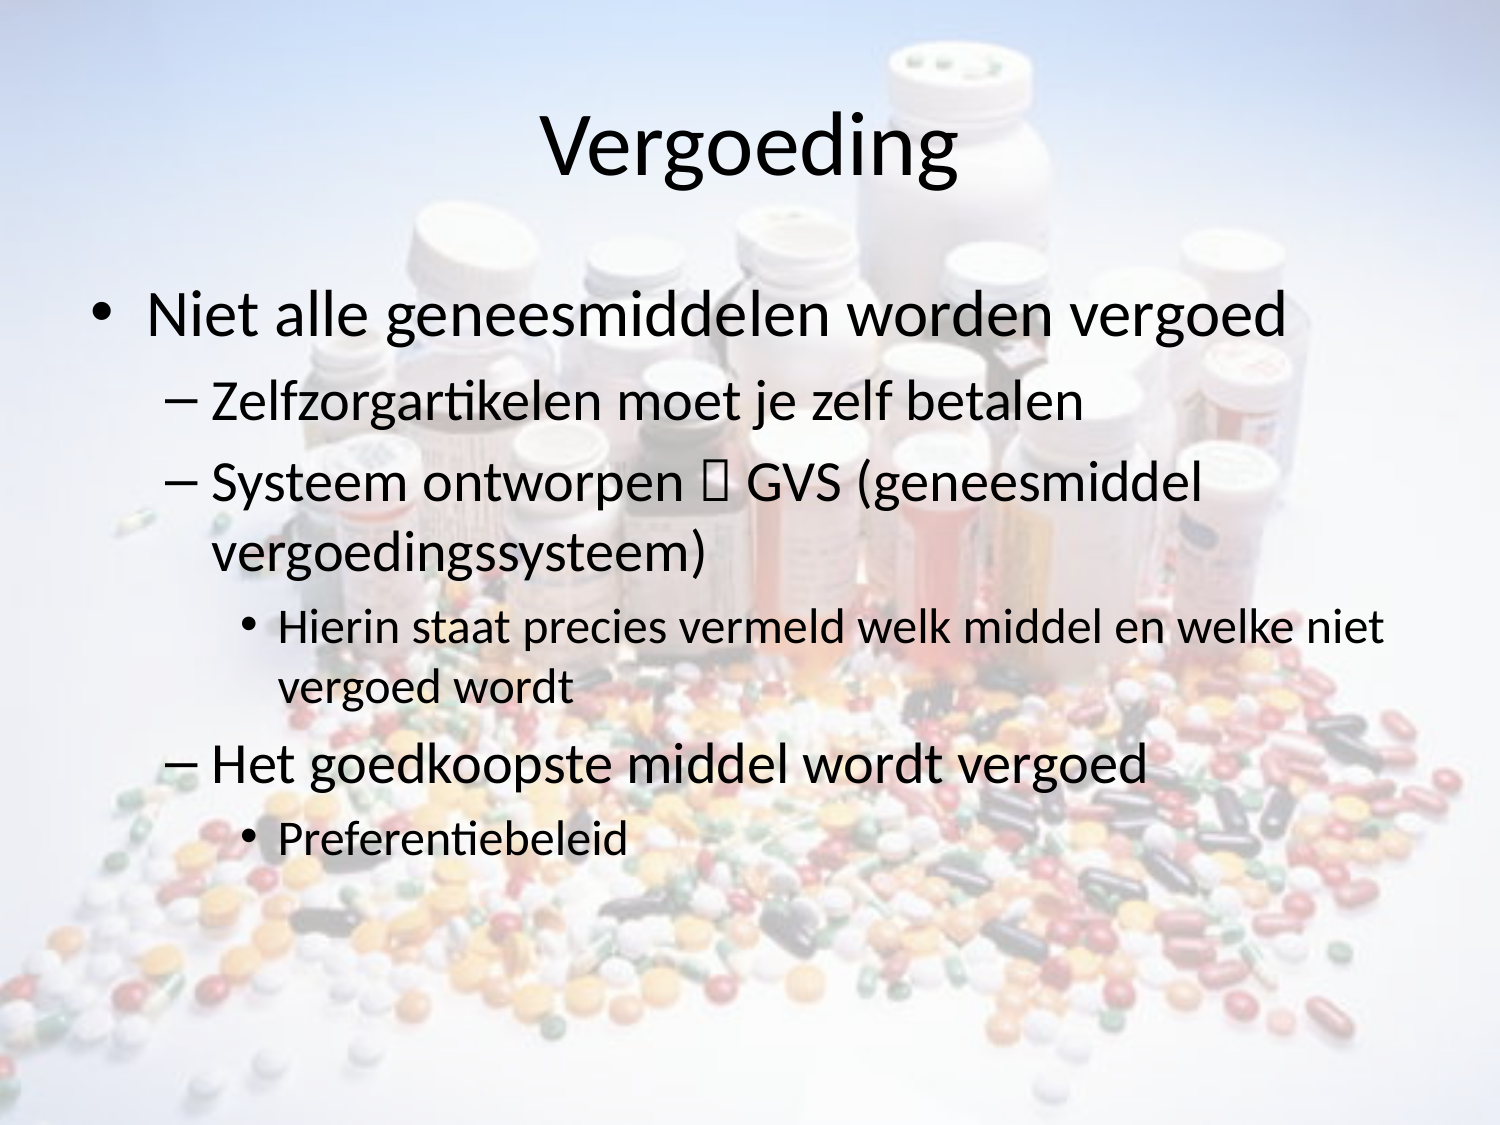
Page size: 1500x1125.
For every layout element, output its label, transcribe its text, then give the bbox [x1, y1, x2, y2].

title Vergoeding [75, 45, 1425, 233]
list Niet alle geneesmiddelen worden vergoed Zelfzorgartikelen moet je zelf betalen Systeem ontworpen  GVS (geneesmiddel vergoedingssysteem) Hierin staat precies vermeld welk middel en welke niet vergoed wordt Het goedkoopste middel wordt vergoed Preferentiebeleid [75, 262, 1425, 1005]
